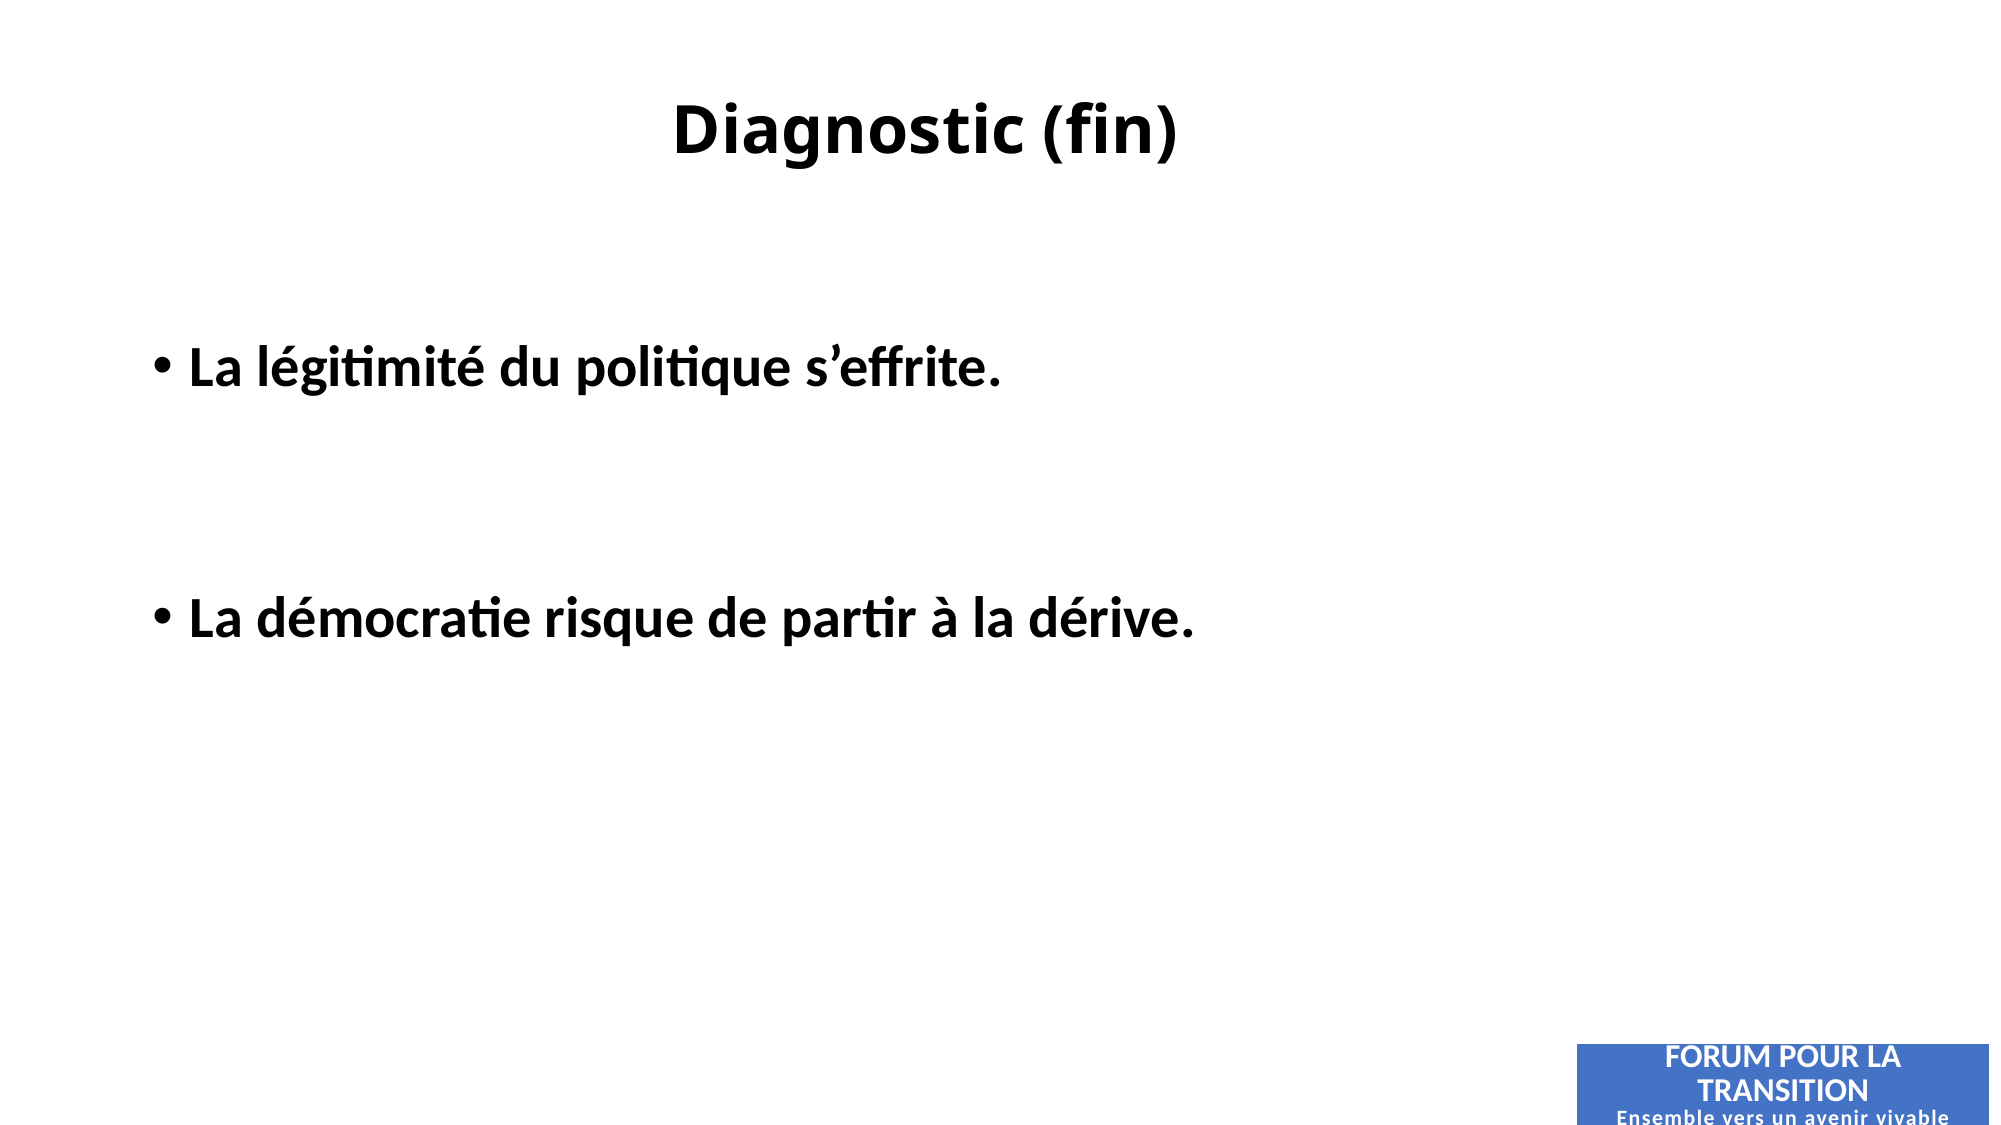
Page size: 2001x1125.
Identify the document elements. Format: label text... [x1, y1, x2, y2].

list La légitimité du politique s’effrite. La démocratie risque de partir à la dérive. [137, 203, 1863, 700]
title Diagnostic (fin) [523, 59, 1410, 203]
